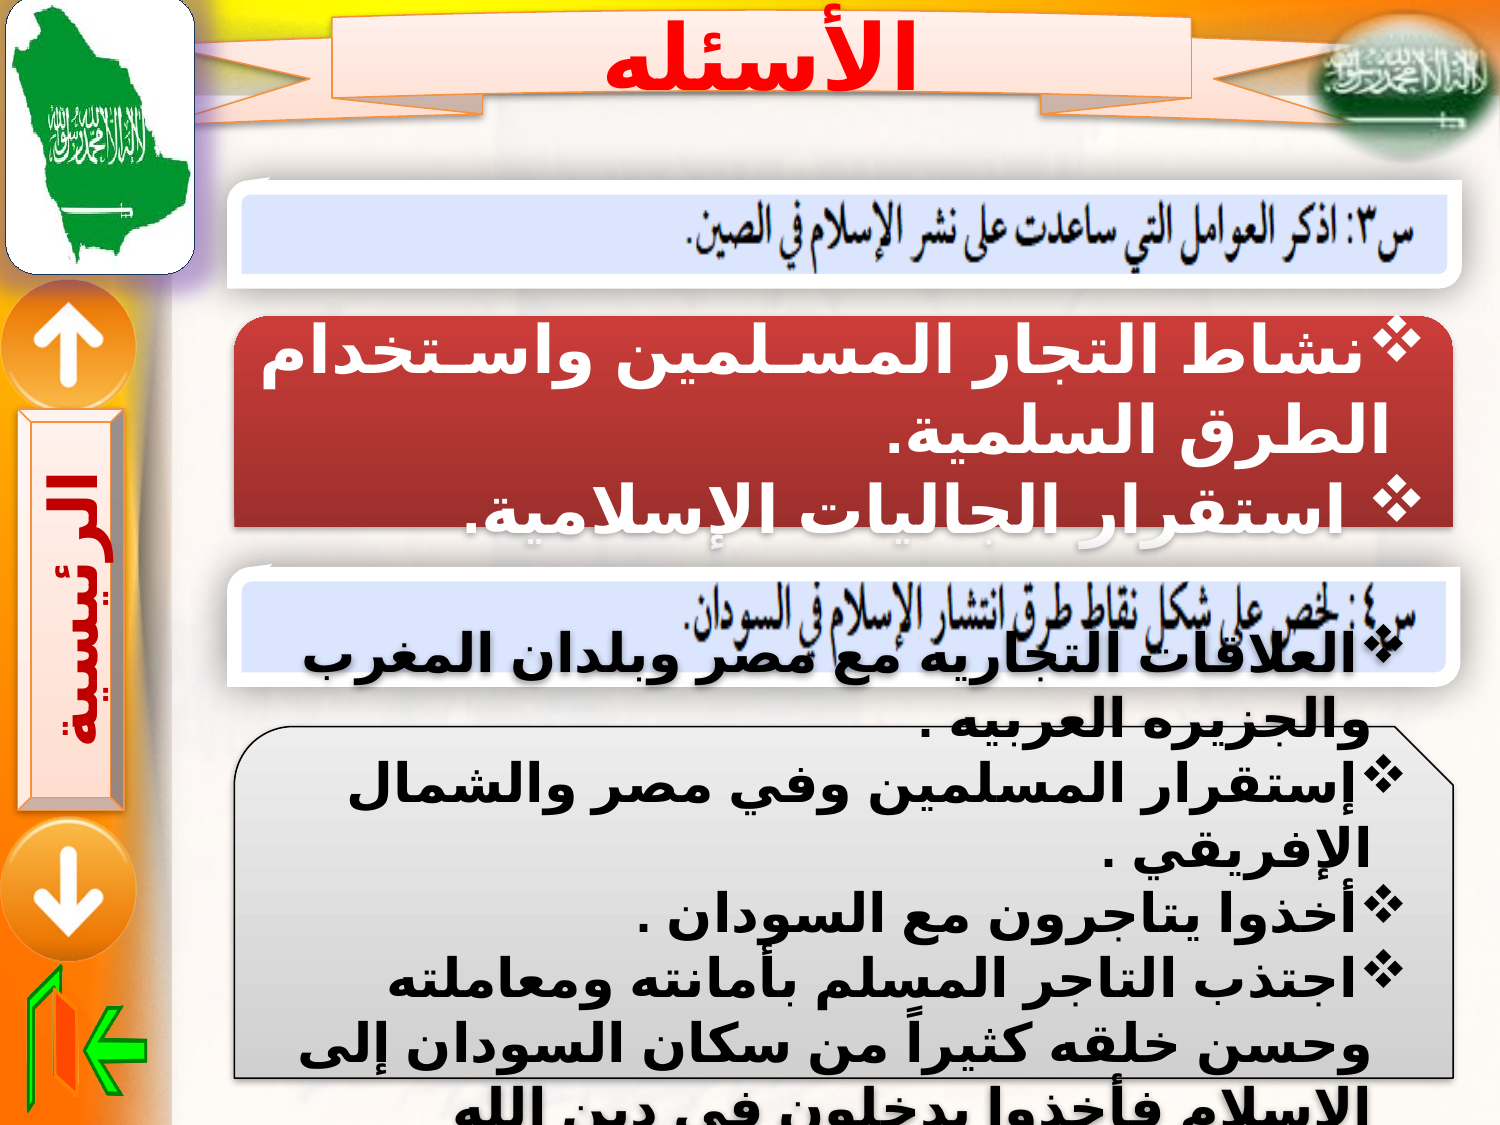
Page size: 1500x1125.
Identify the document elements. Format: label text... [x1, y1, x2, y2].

picture [154, 0, 1500, 1125]
text_box نشاط التجار المسلمين واستخدام الطرق السلمية. استقرار الجاليات الإسلامية. [234, 316, 1454, 528]
text_box العلاقات التجاريه مع مصر وبلدان المغرب والجزيره العربيه . إستقرار المسلمين وفي مصر والشمال الإفريقي . أخذوا يتاجرون مع السودان . اجتذب التاجر المسلم بأمانته ومعاملته وحسن خلقه كثيراً من سكان السودان إلى الإسلام فأخذوا يدخلون في دين الله أفواجاً. [233, 725, 1454, 1079]
text_box الأسئله [227, 9, 1287, 124]
picture [218, 60, 303, 105]
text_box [0, 276, 154, 1125]
picture [5, 0, 195, 275]
